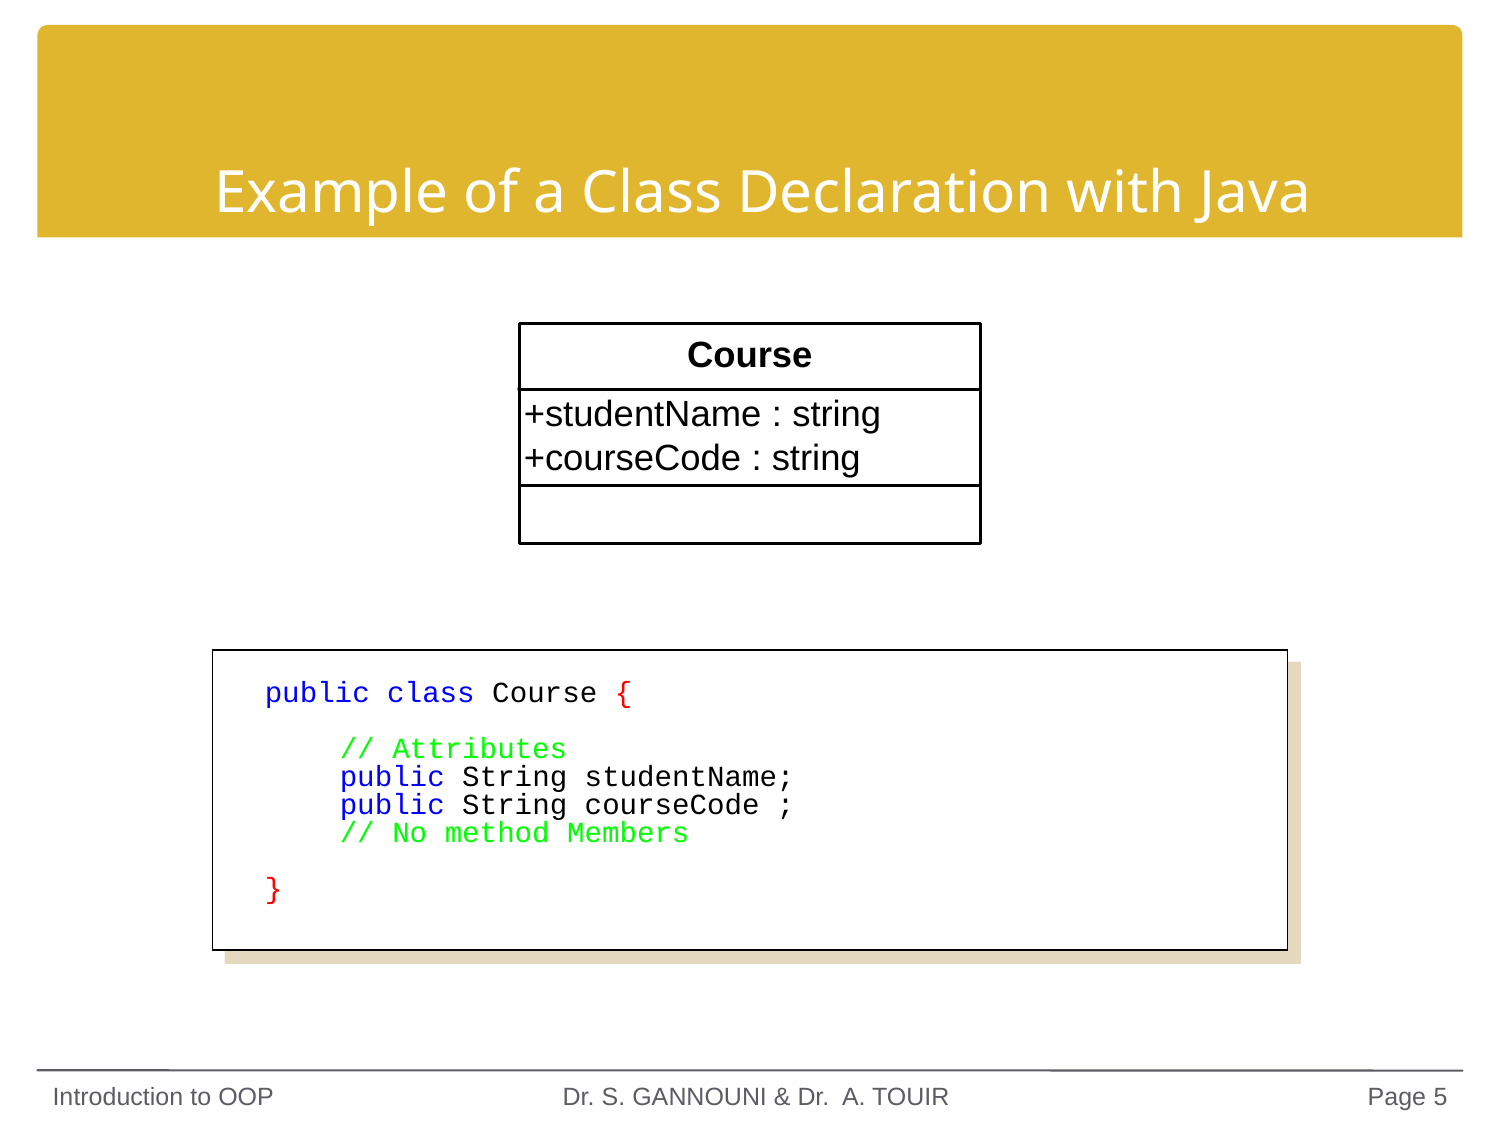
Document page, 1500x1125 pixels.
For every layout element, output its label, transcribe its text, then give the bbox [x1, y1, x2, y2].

text_box public class Course { // Attributes public String studentName; public String courseCode ; // No method Members } [249, 672, 1113, 967]
slide_number Page 5 [1112, 1069, 1463, 1123]
title Example of a Class Declaration with Java [49, 124, 1476, 254]
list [512, 316, 988, 551]
footer Dr. S. GANNOUNI & Dr. A. TOUIR [474, 1069, 1038, 1123]
slide_number Introduction to OOP [37, 1069, 388, 1123]
text_box [212, 649, 1288, 950]
